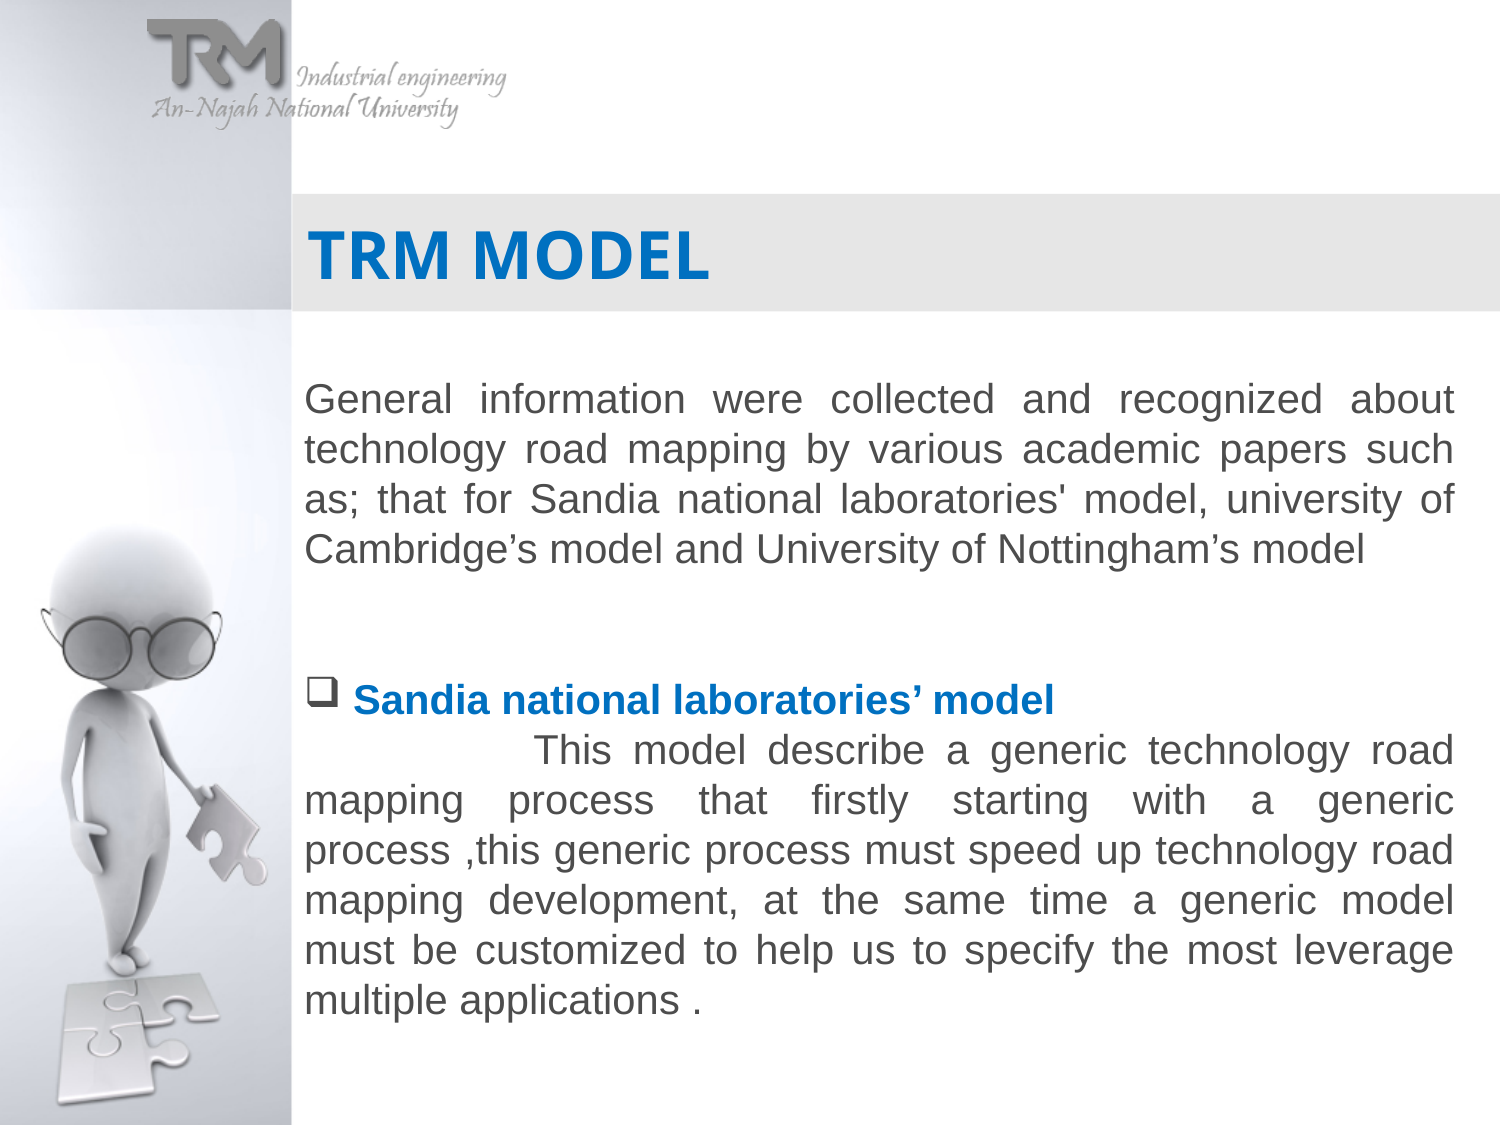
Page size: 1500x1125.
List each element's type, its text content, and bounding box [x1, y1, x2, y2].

picture [0, 0, 1500, 1125]
text_box General information were collected and recognized about technology road mapping by various academic papers such as; that for Sandia national laboratories' model, university of Cambridge’s model and University of Nottingham’s model Sandia national laboratories’ model This model describe a generic technology road mapping process that firstly starting with a generic process ,this generic process must speed up technology road mapping development, at the same time a generic model must be customized to help us to specify the most leverage multiple applications . [289, 364, 1471, 1030]
title Trm model [292, 193, 1500, 312]
